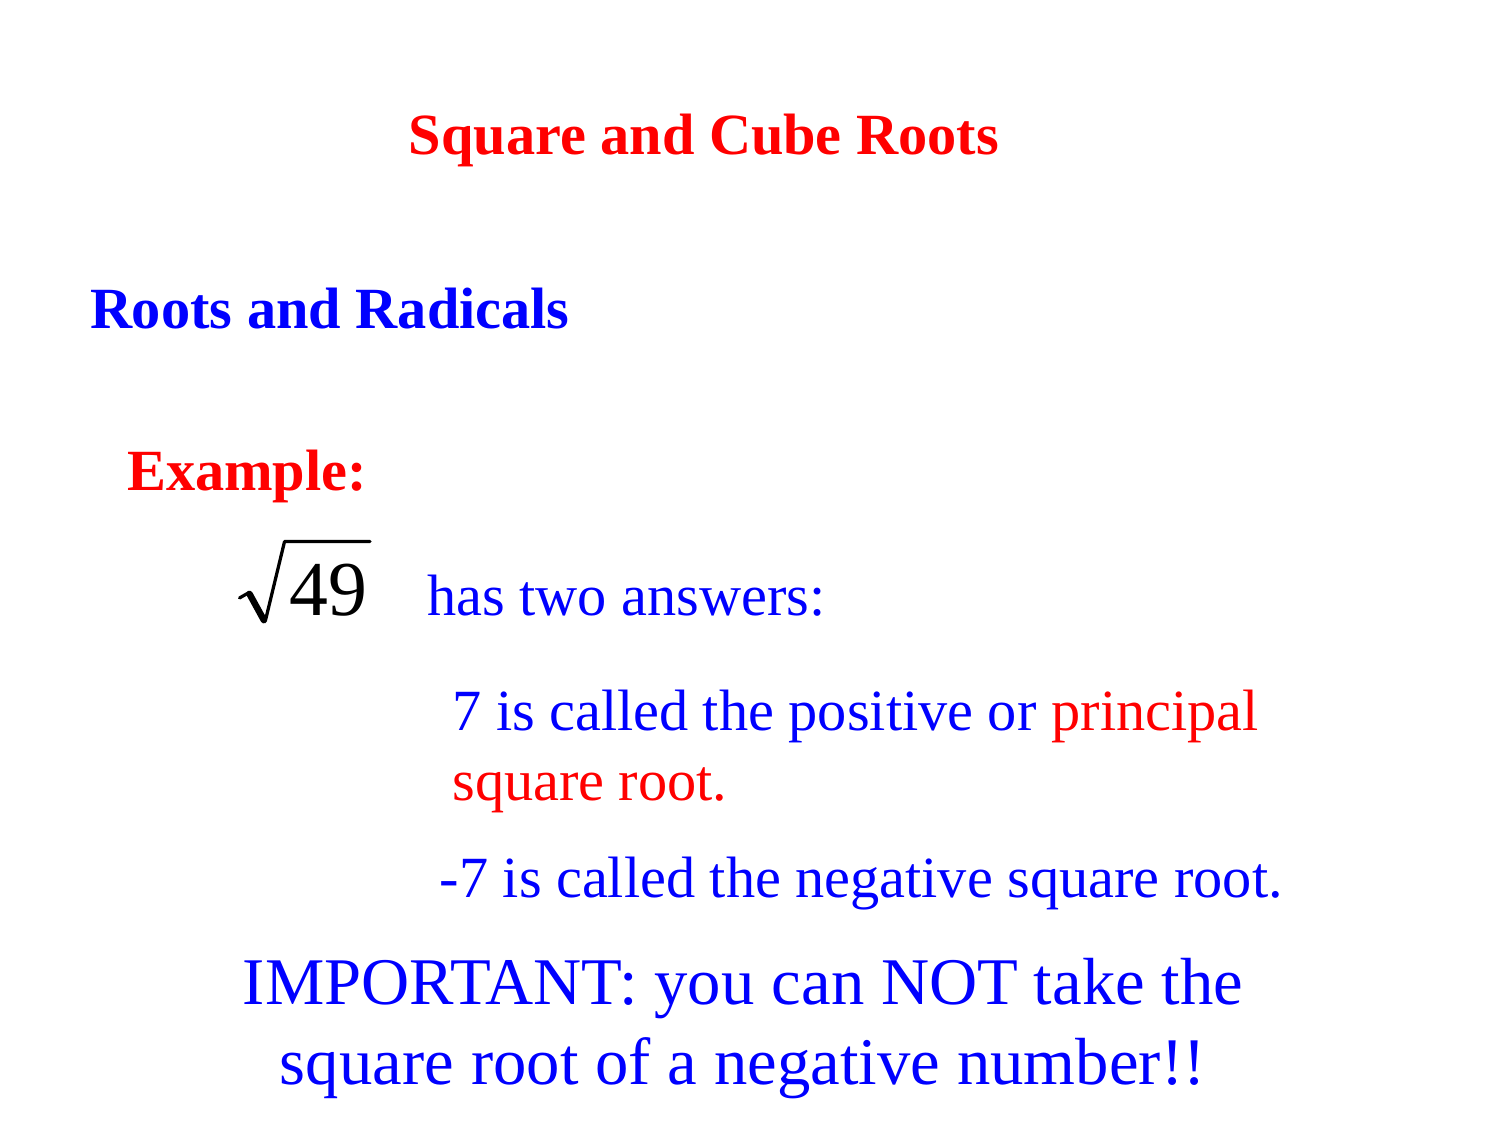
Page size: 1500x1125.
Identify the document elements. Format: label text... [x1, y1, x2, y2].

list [224, 524, 388, 642]
text_box IMPORTANT: you can NOT take the square root of a negative number!! [137, 930, 1350, 1106]
text_box 7 is called the positive or principal square root. [437, 664, 1363, 820]
text_box -7 is called the negative square root. [425, 832, 1350, 917]
title Square and Cube Roots [66, 37, 1342, 225]
text_box has two answers: [412, 549, 863, 635]
list Roots and Radicals [75, 262, 613, 350]
text_box Example: [112, 425, 413, 510]
